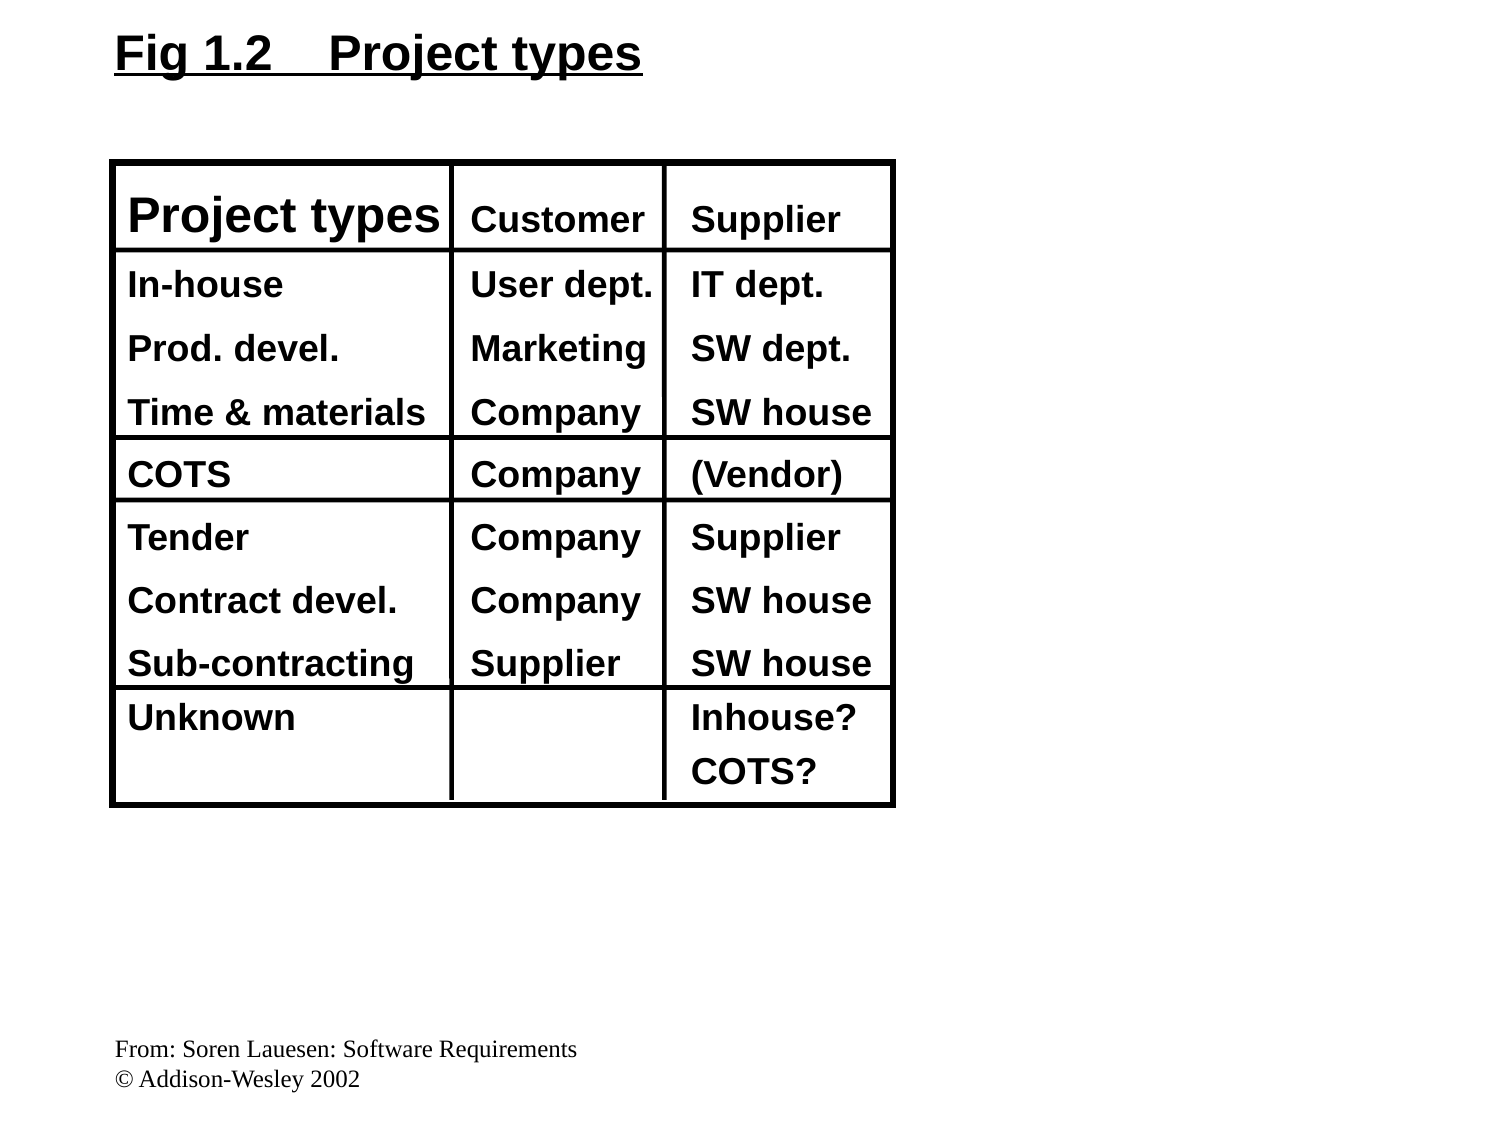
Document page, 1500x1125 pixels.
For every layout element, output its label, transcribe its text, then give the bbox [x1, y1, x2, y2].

text_box Project types Customer Supplier In-house User dept. IT dept. [452, 251, 664, 307]
slide_number From: Soren Lauesen: Software Requirements © Addison-Wesley 2002 [99, 1025, 875, 1100]
text_box Project types Customer Supplier In-house User dept. IT dept. [452, 162, 664, 250]
text_box Project types Customer Supplier In-house User dept. IT dept. [665, 162, 894, 307]
text_box Prod. devel. Marketing SW dept. Time & materials Company SW house COTS Company (Vendor) Tender Company Supplier Contract devel. Company SW house Sub-contracting Supplier SW house Unknown Inhouse? COTS? [112, 307, 894, 808]
text_box Fig 1.2 Project types [99, 12, 658, 88]
text_box Project types Customer Supplier In-house User dept. IT dept. [112, 162, 451, 307]
